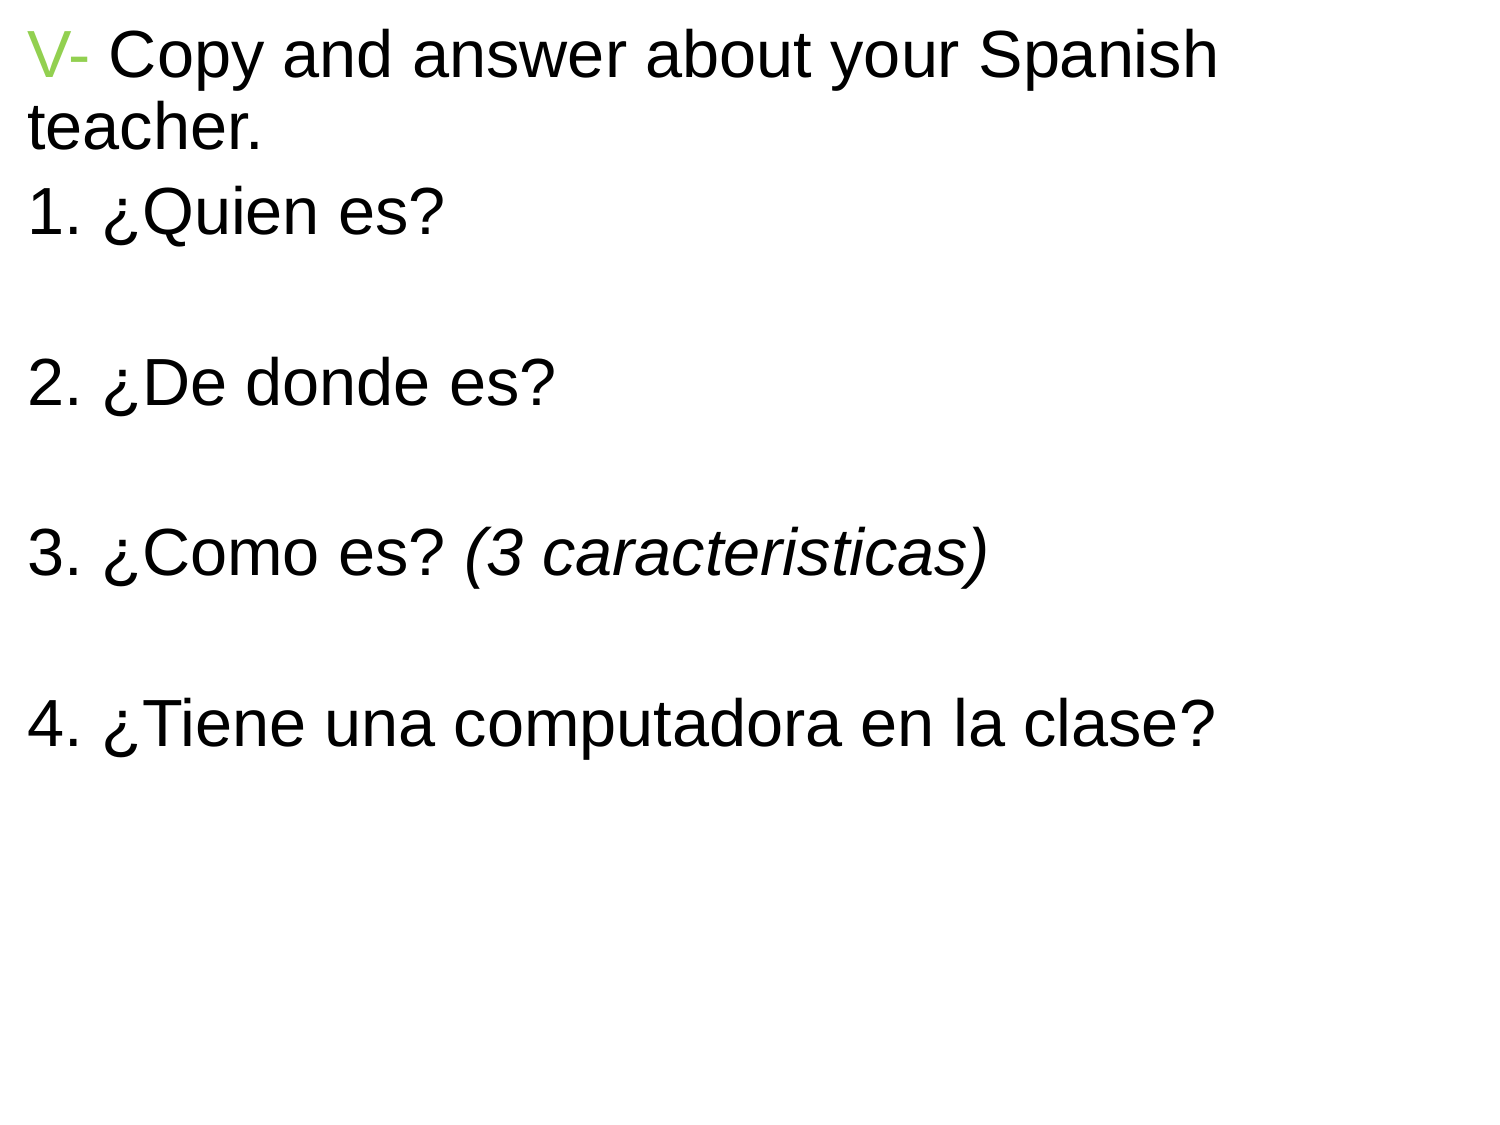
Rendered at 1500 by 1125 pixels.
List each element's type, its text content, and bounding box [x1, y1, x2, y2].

list V- Copy and answer about your Spanish teacher. 1. ¿Quien es? 2. ¿De donde es? 3. ¿Como es? (3 caracteristicas) 4. ¿Tiene una computadora en la clase? [12, 12, 1438, 755]
